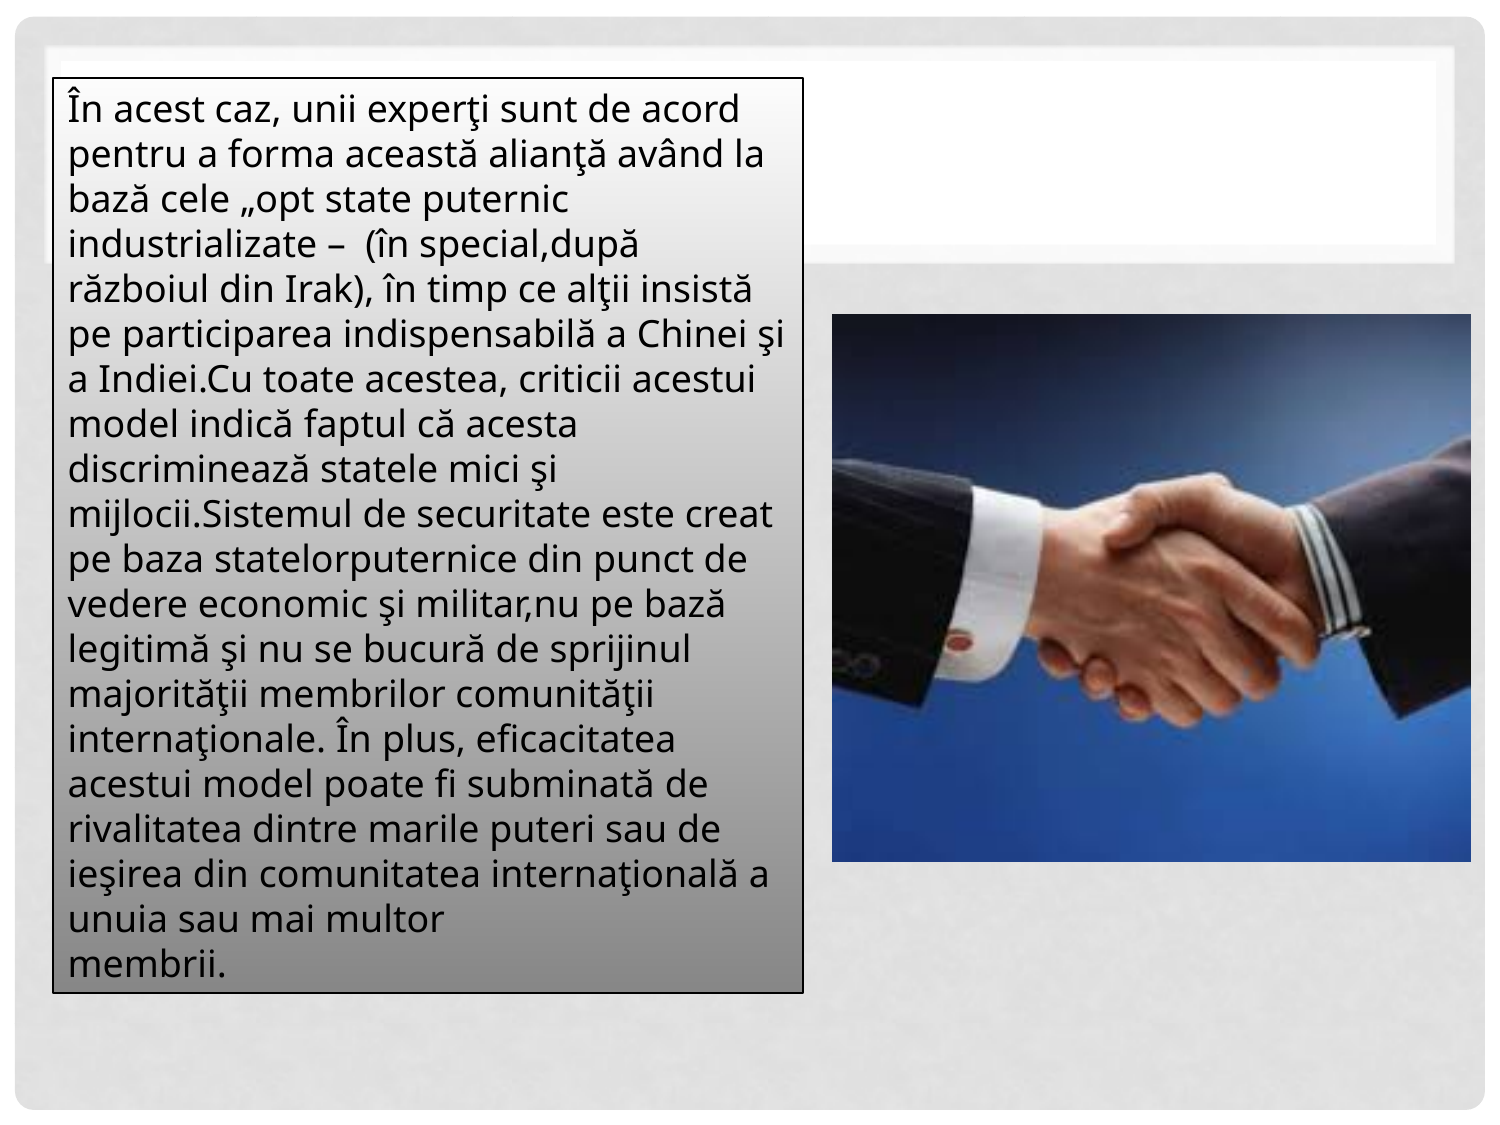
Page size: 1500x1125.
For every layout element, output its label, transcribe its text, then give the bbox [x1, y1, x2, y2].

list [832, 314, 1471, 863]
text_box În acest caz, unii experţi sunt de acord pentru a forma această alianţă având la bază cele „opt state puternic industrializate – (în special,după războiul din Irak), în timp ce alţii insistă pe participarea indispensabilă a Chinei şi a Indiei.Cu toate acestea, criticii acestui model indică faptul că acesta discriminează statele mici şi mijlocii.Sistemul de securitate este creat pe baza statelorputernice din punct de vedere economic şi militar,nu pe bază legitimă şi nu se bucură de sprijinul majorităţii membrilor comunităţii internaţionale. În plus, eficacitatea acestui model poate fi subminată de rivalitatea dintre marile puteri sau de ieşirea din comunitatea internaţională a unuia sau mai multor membrii. [52, 77, 804, 994]
